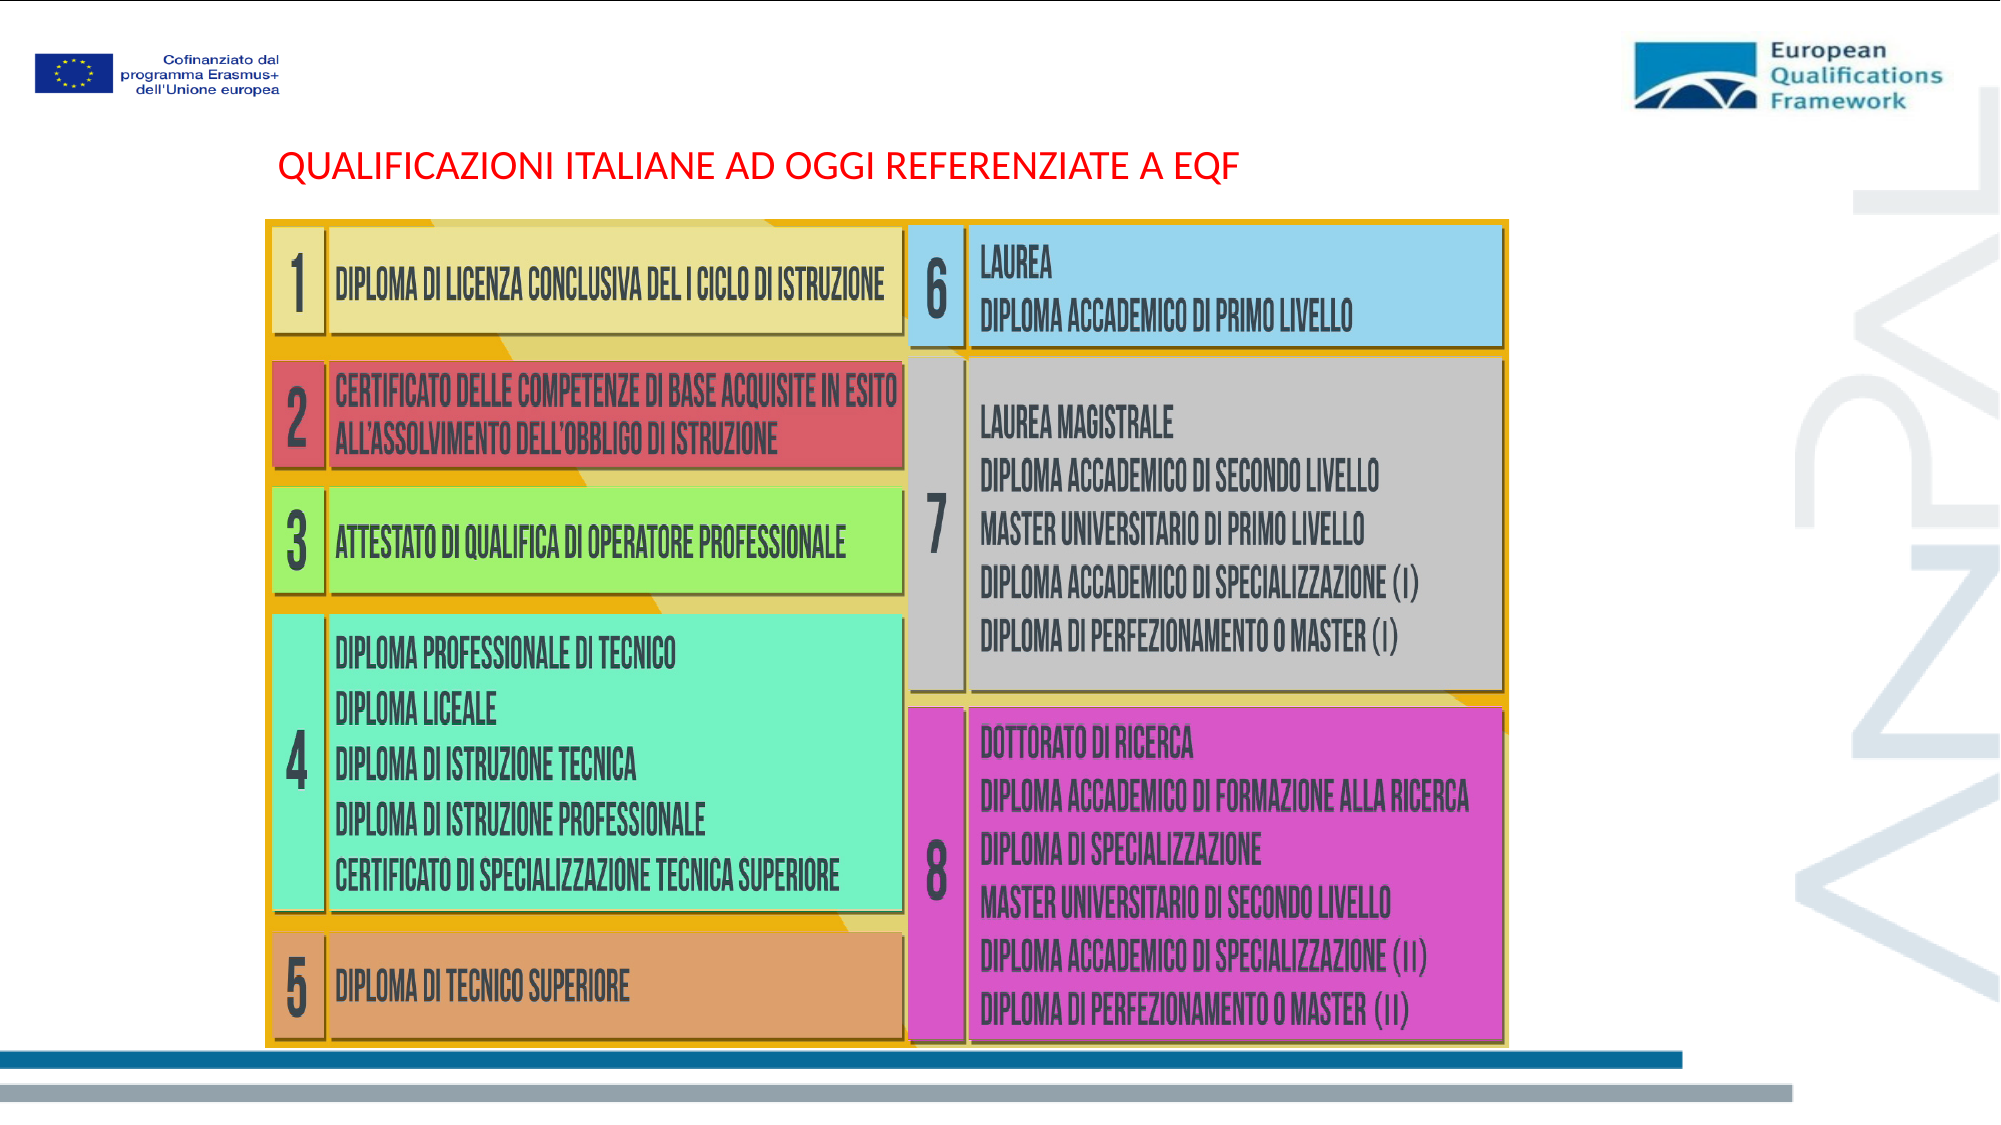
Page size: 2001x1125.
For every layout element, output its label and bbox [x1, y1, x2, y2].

text_box [264, 106, 1510, 202]
picture [0, 0, 2001, 1125]
